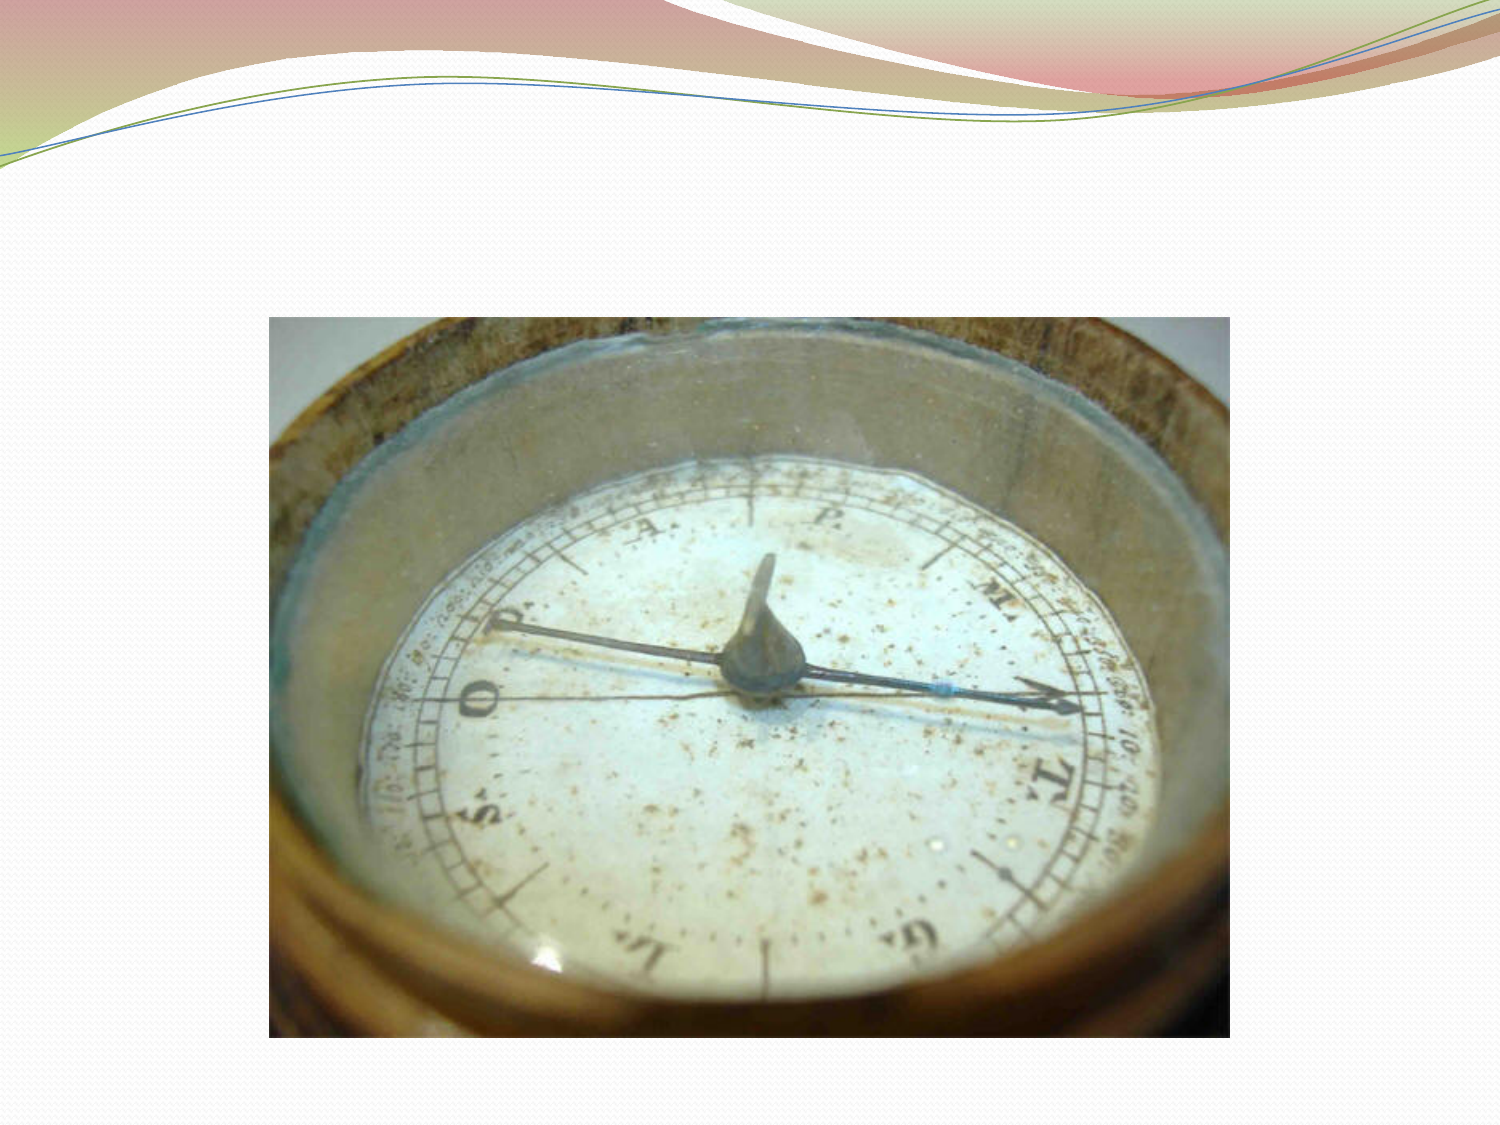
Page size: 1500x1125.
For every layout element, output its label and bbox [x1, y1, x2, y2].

list [269, 317, 1231, 1038]
